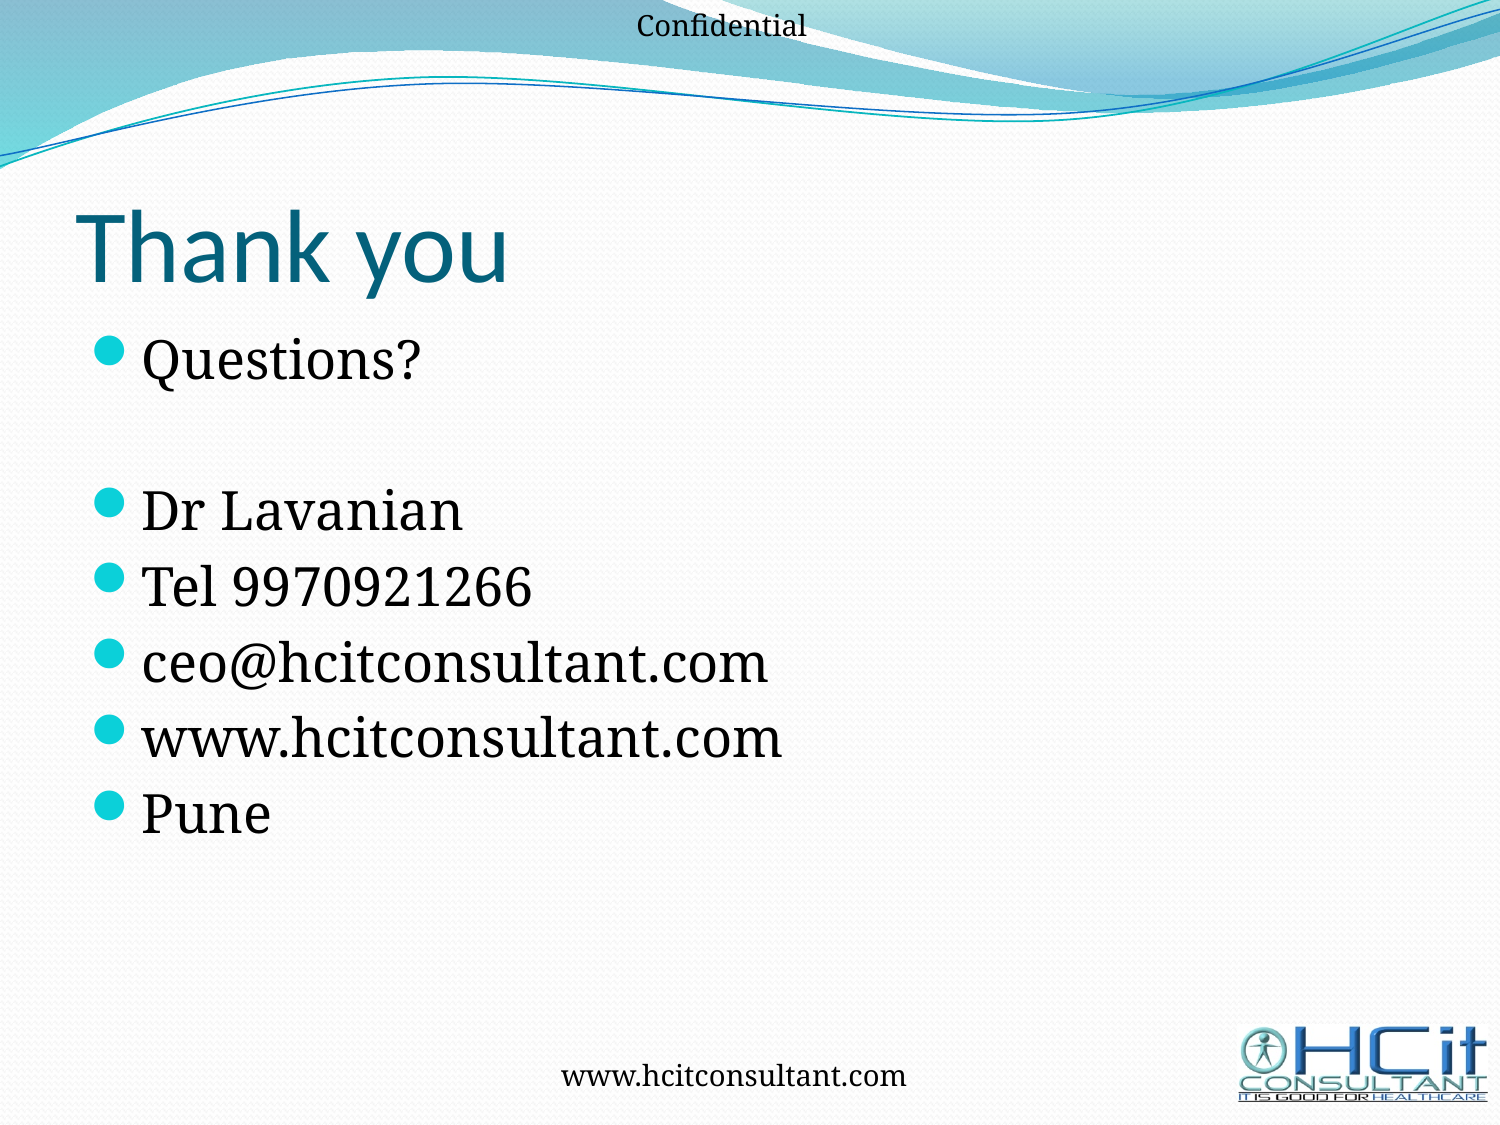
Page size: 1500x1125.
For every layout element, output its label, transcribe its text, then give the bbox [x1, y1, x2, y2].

slide_number 24 [1299, 1042, 1425, 1103]
list Questions? Dr Lavanian Tel 9970921266 ceo@hcitconsultant.com www.hcitconsultant.com Pune [74, 317, 1426, 1038]
title Thank you [74, 115, 1426, 304]
picture [1237, 1024, 1488, 1104]
